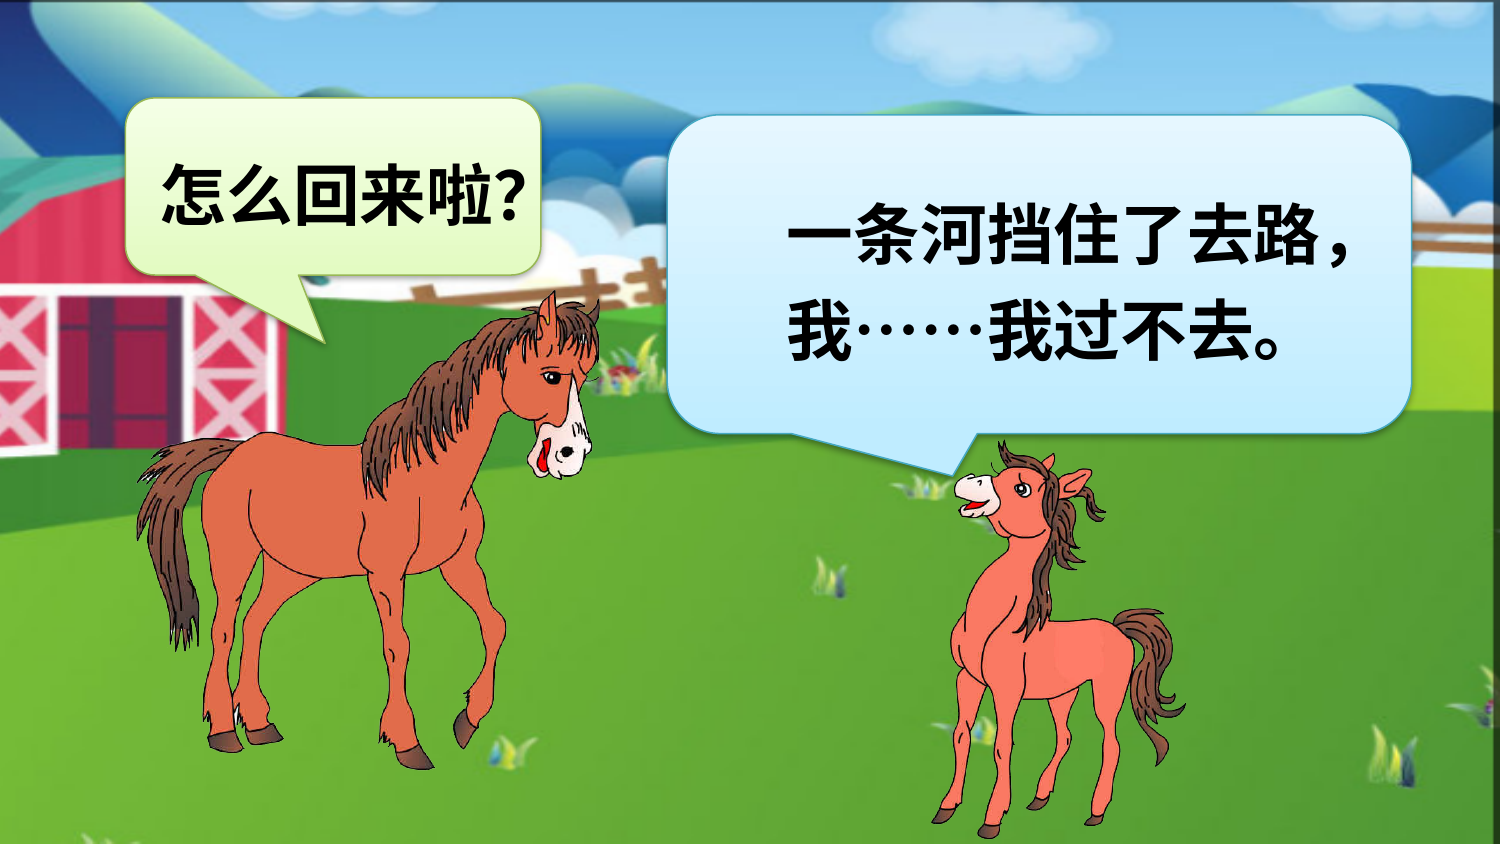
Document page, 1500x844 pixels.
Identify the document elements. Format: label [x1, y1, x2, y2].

text_box [125, 97, 542, 276]
picture [0, 0, 1500, 844]
text_box [666, 114, 1412, 434]
